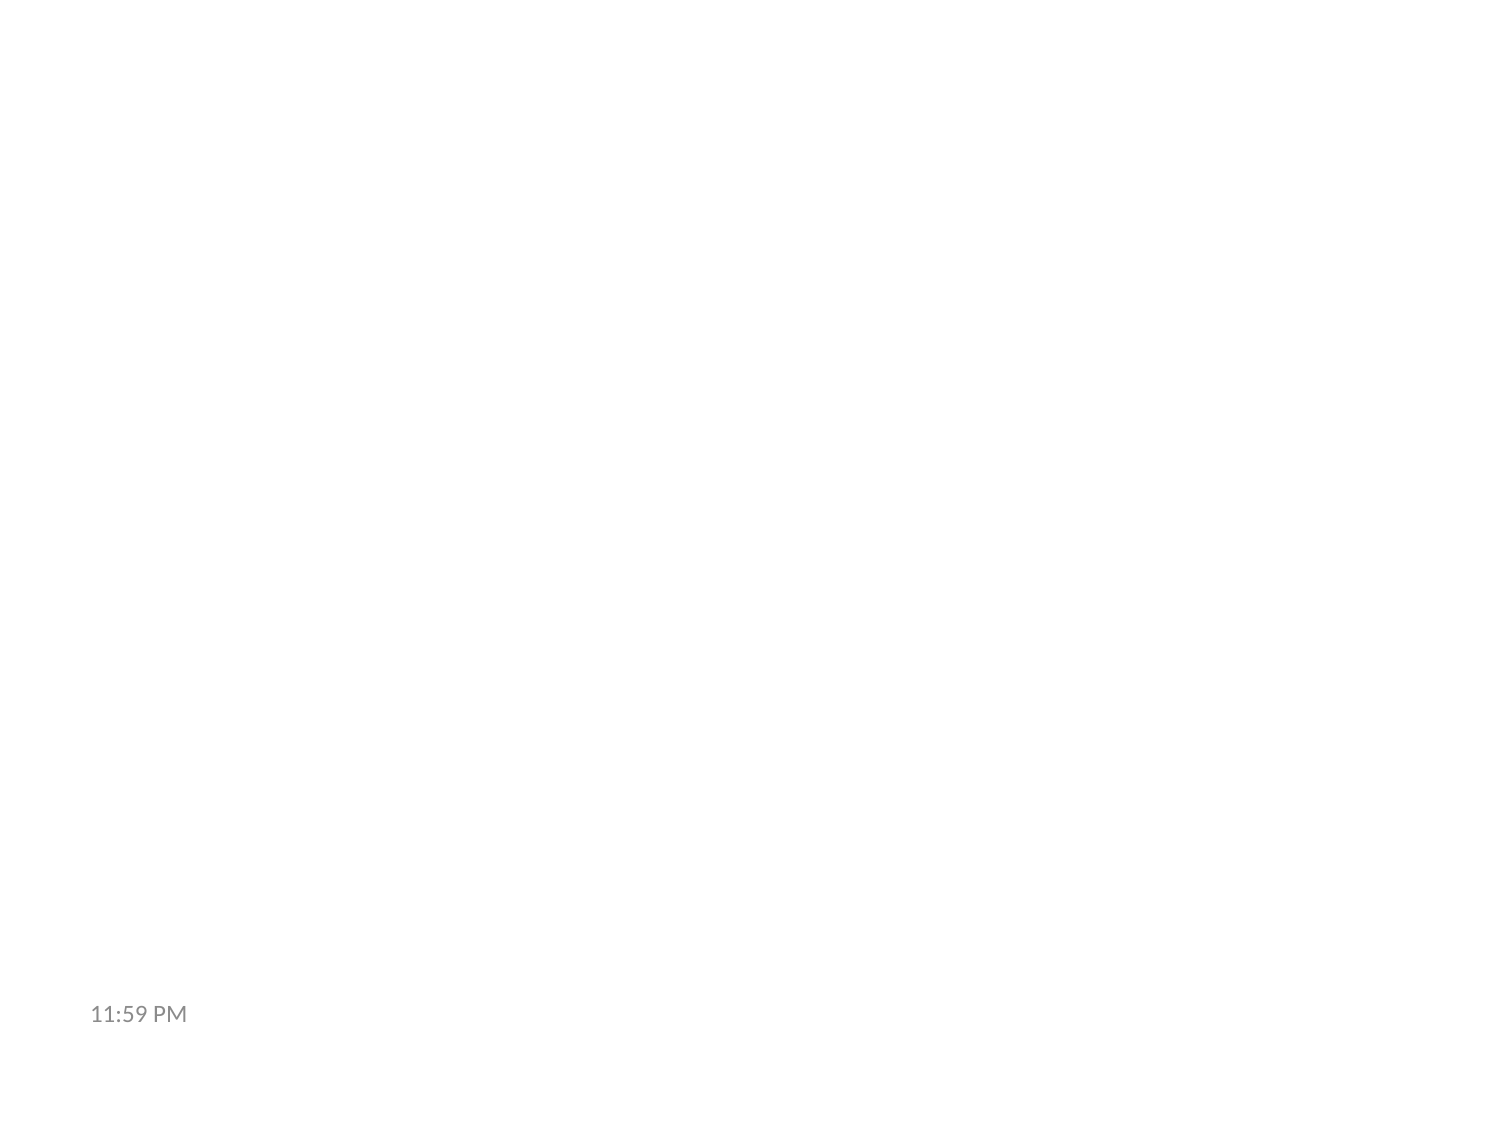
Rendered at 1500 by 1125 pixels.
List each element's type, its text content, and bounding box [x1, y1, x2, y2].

text_box 3:35 PM [75, 982, 425, 1043]
